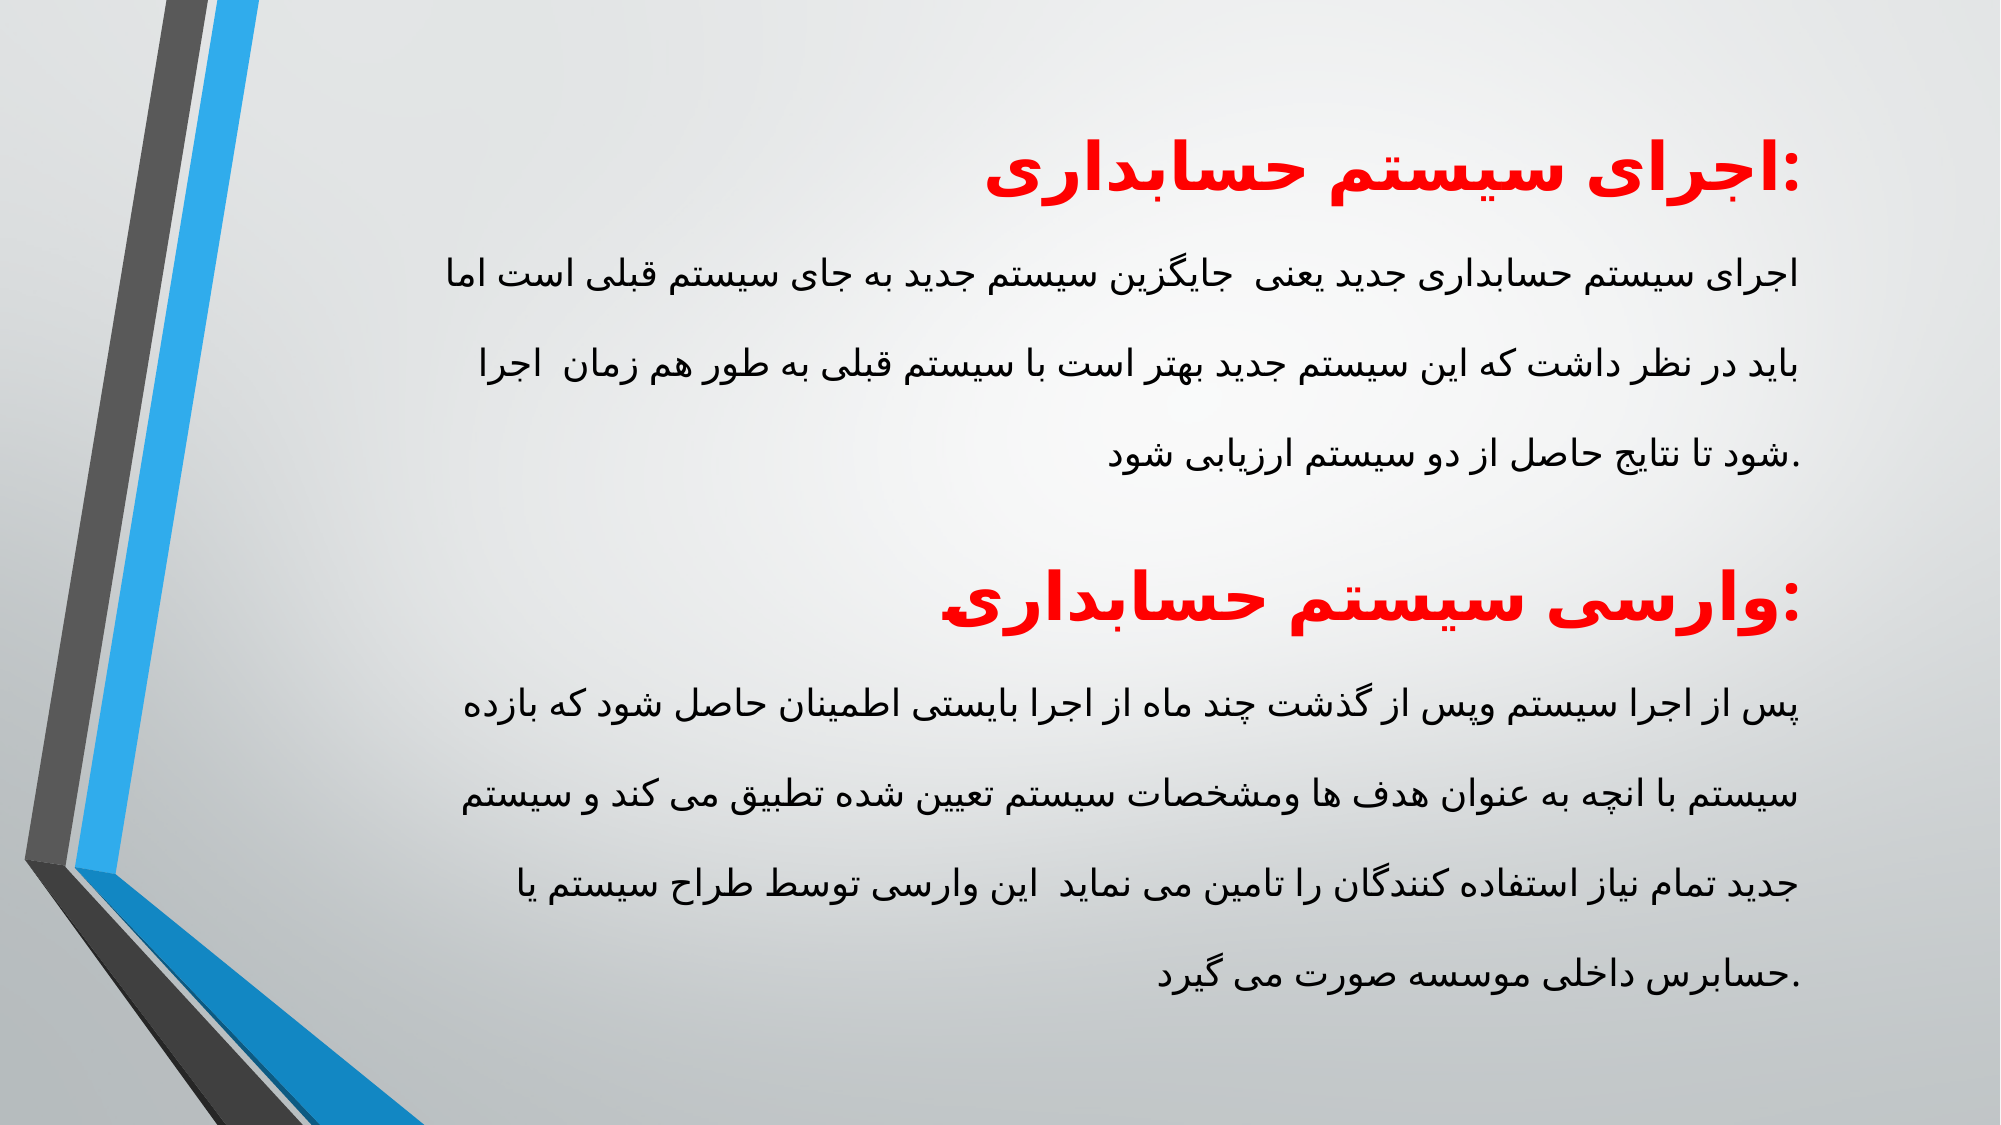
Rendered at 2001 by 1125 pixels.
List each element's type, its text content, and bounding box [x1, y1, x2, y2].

text_box اجرای سیستم حسابداری: اجرای سیستم حسابداری جدید یعنی جایگزین سیستم جدید به جای سیستم قبلی است اما باید در نظر داشت که این سیستم جدید بهتر است با سیستم قبلی به طور هم زمان اجرا شود تا نتایج حاصل از دو سیستم ارزیابی شود. وارسی سیستم حسابداری: پس از اجرا سیستم وپس از گذشت چند ماه از اجرا بایستی اطمینان حاصل شود که بازده سیستم با انچه به عنوان هدف ها ومشخصات سیستم تعیین شده تطبیق می کند و سیستم جدید تمام نیاز استفاده کنندگان را تامین می نماید این وارسی توسط طراح سیستم یا حسابرس داخلی موسسه صورت می گیرد. [402, 36, 1816, 1125]
